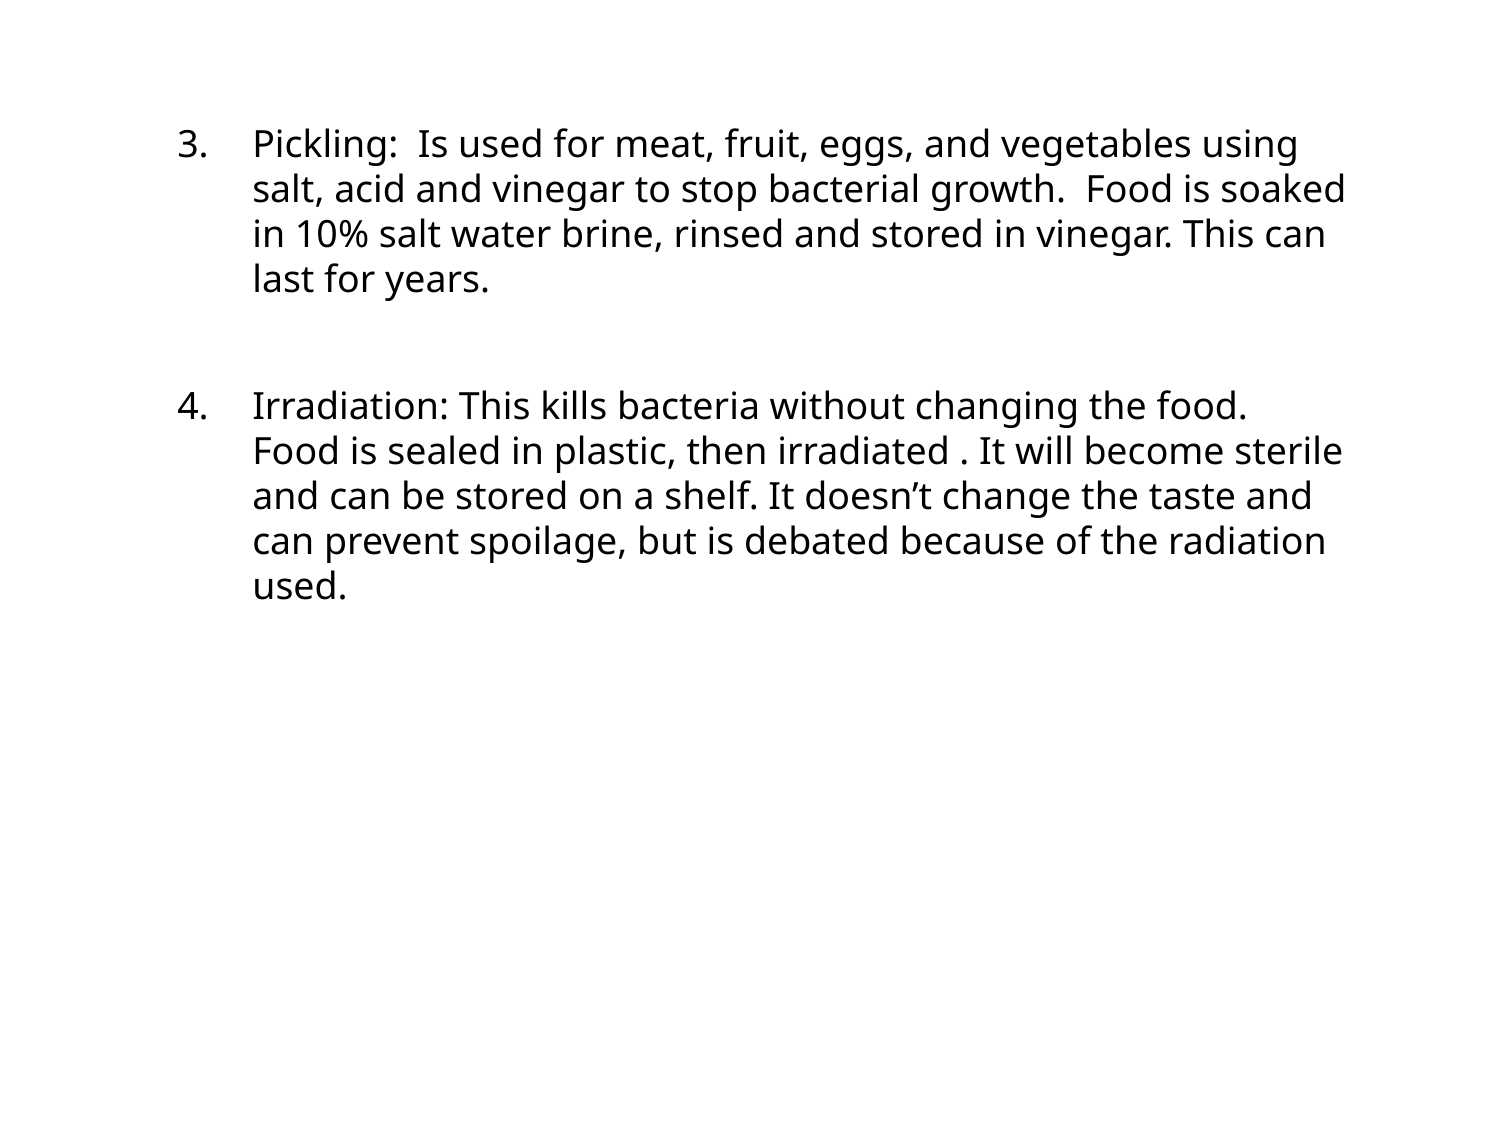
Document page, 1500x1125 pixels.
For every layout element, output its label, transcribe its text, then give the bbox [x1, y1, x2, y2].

text_box Pickling: Is used for meat, fruit, eggs, and vegetables using salt, acid and vinegar to stop bacterial growth. Food is soaked in 10% salt water brine, rinsed and stored in vinegar. This can last for years. Irradiation: This kills bacteria without changing the food. Food is sealed in plastic, then irradiated . It will become sterile and can be stored on a shelf. It doesn’t change the taste and can prevent spoilage, but is debated because of the radiation used. [162, 112, 1363, 615]
